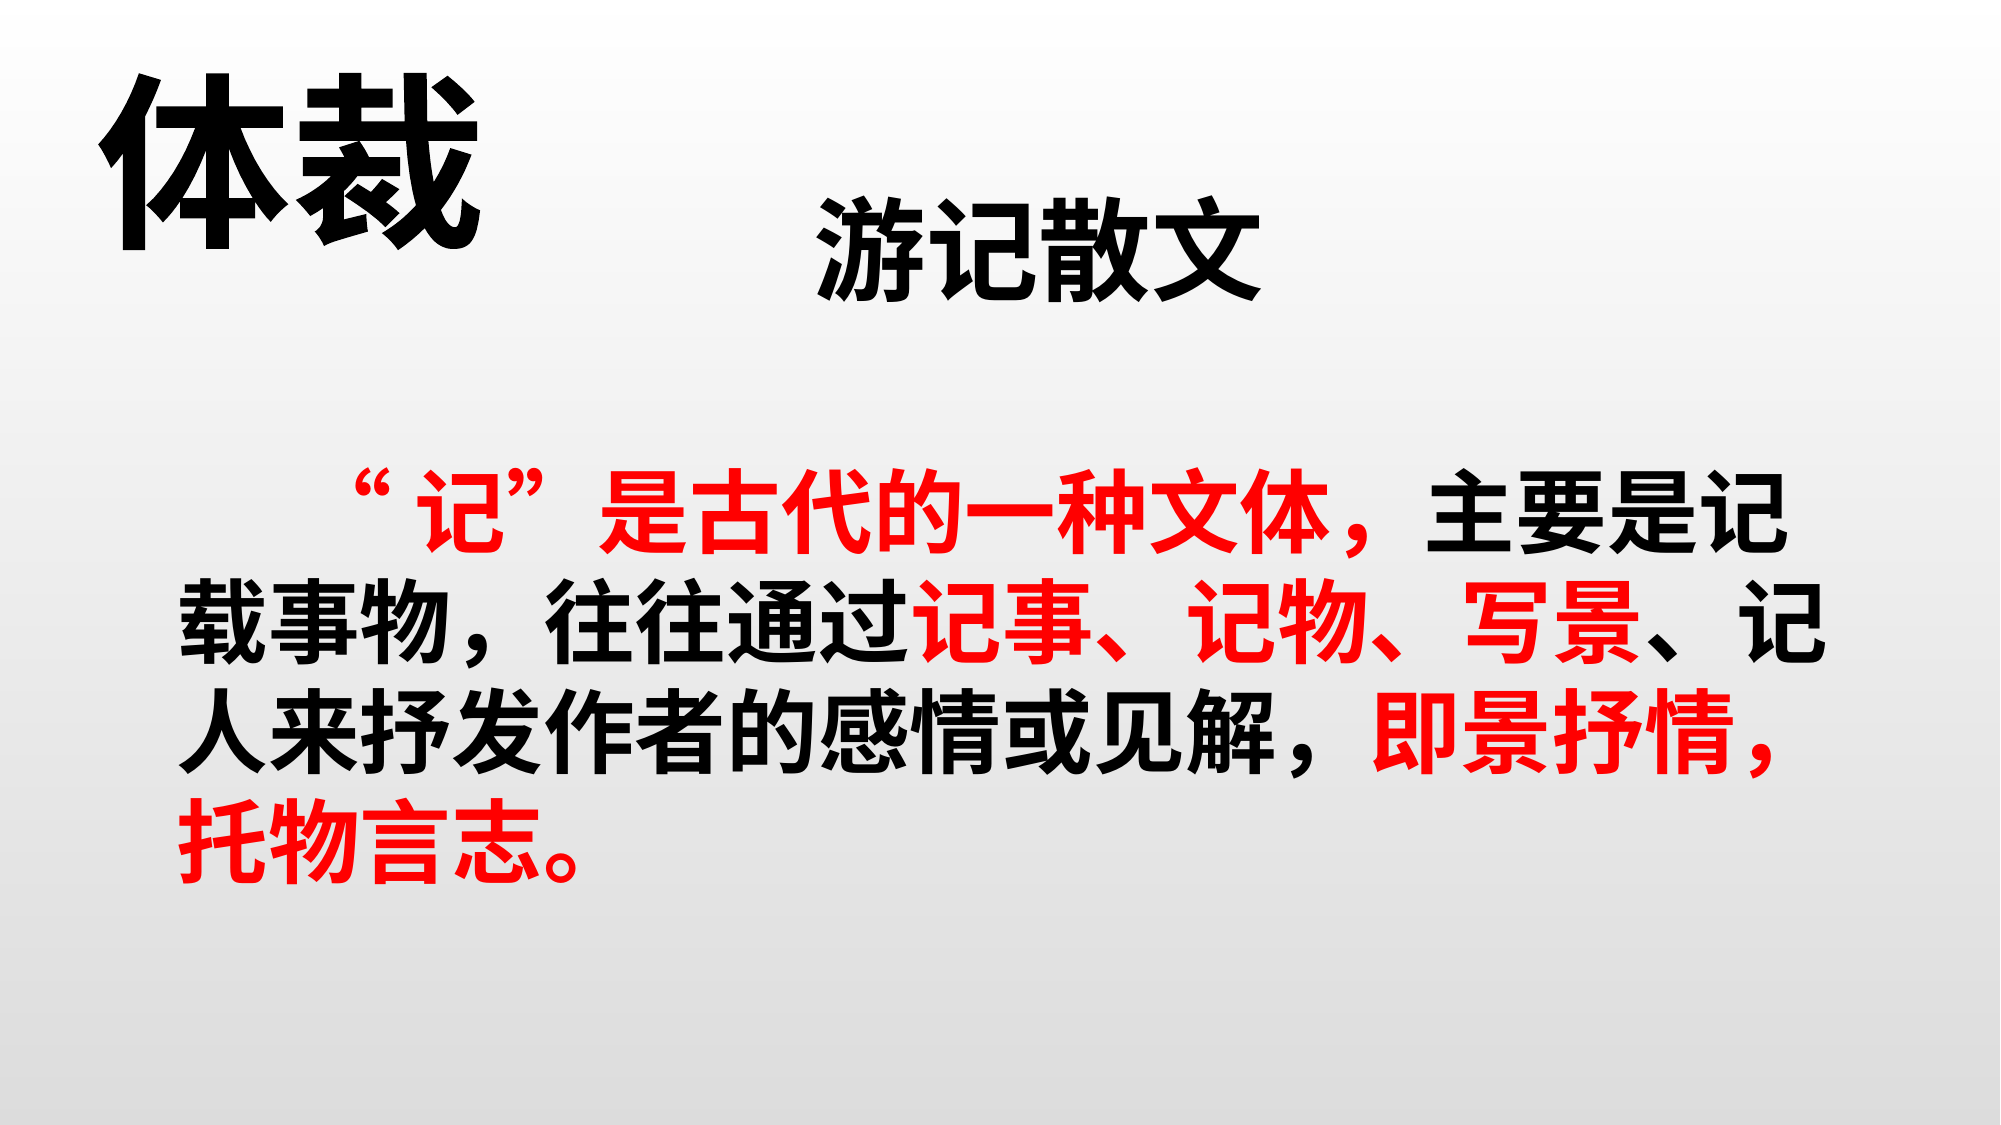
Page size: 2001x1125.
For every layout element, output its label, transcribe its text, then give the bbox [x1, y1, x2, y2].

text_box “记”是古代的一种文体，主要是记载事物，往往通过记事、记物、写景、记人来抒发作者的感情或见解，即景抒情，托物言志。 [161, 337, 1860, 903]
text_box 游记散文 [799, 172, 1390, 323]
